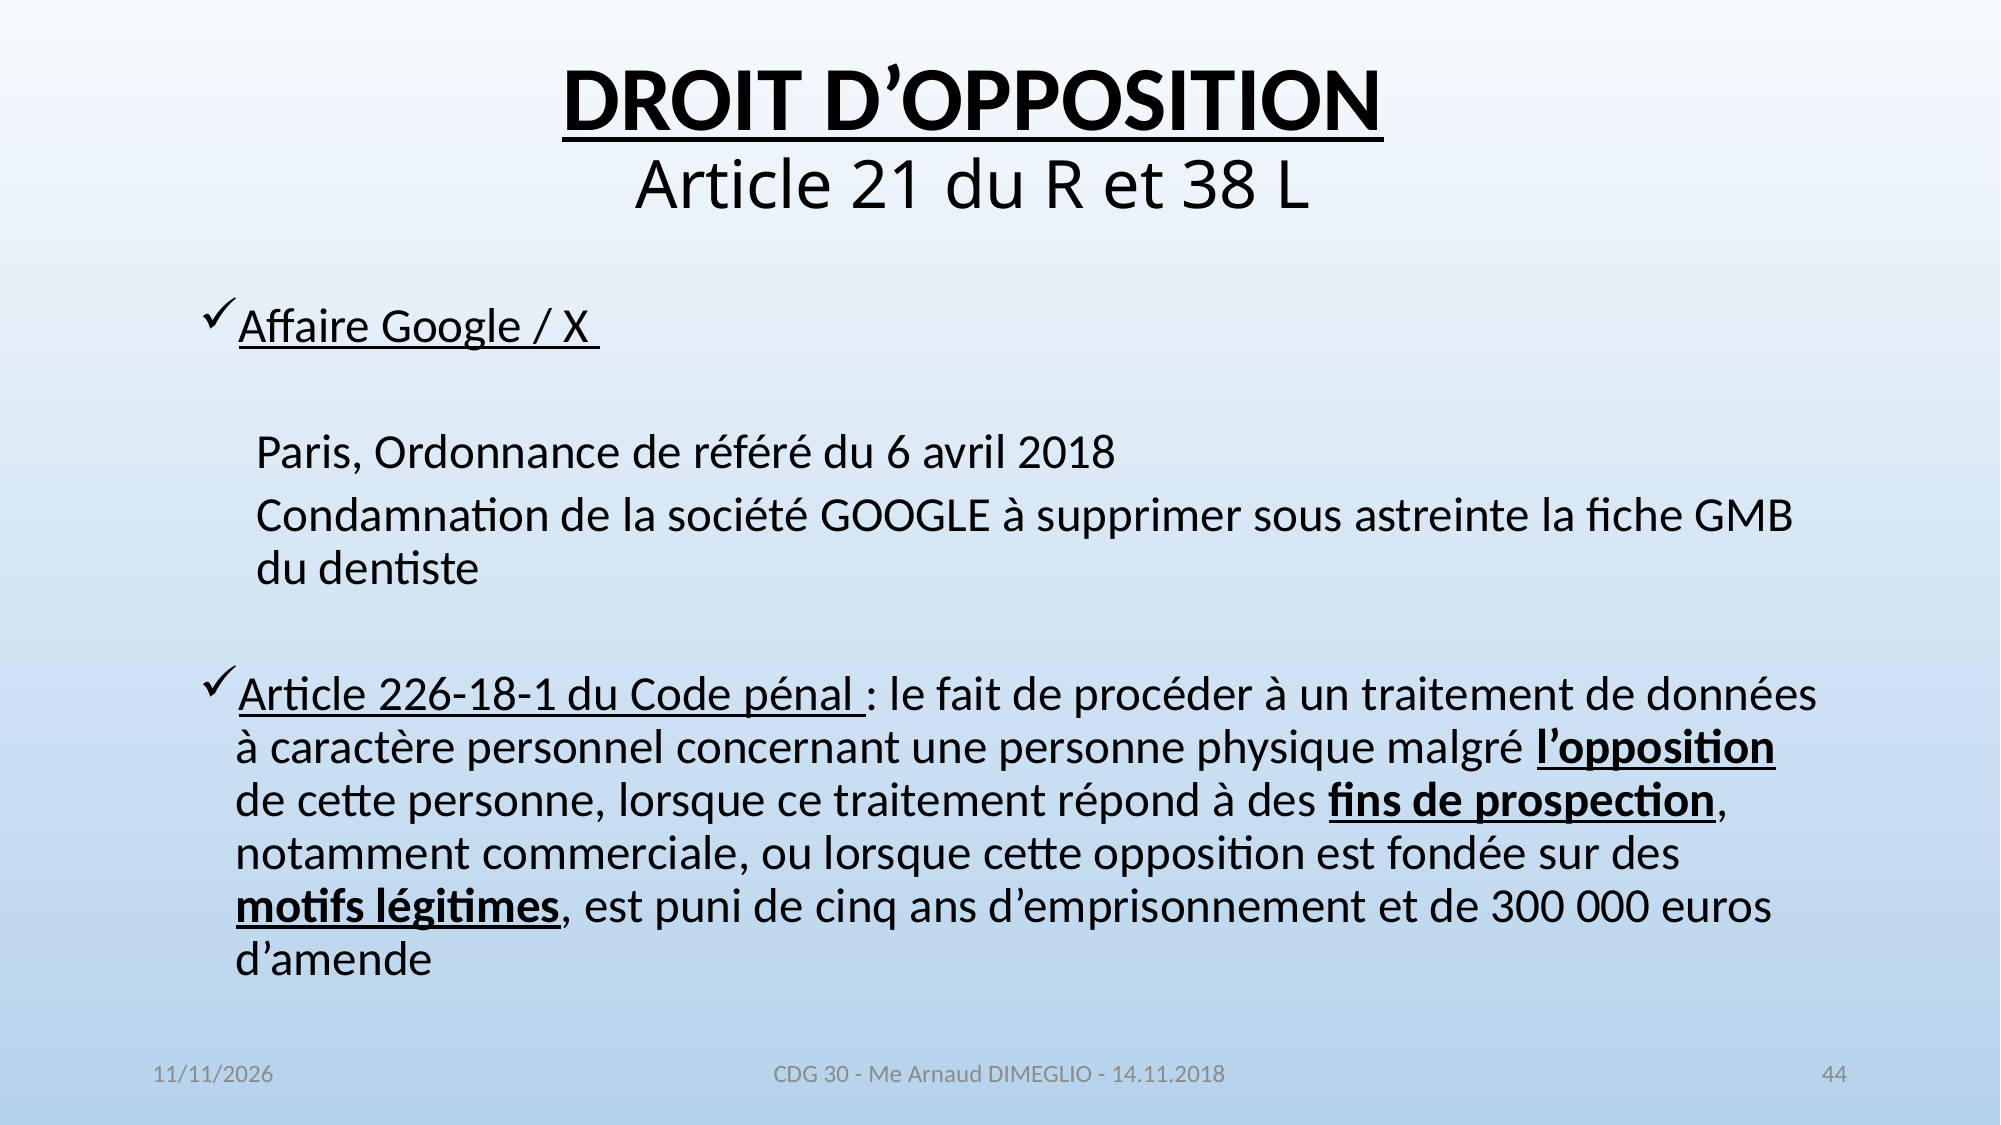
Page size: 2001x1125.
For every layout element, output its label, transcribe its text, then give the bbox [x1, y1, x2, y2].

title DROIT D’OPPOSITION Article 21 du R et 38 L [110, 28, 1836, 246]
slide_number 44 [1412, 1042, 1863, 1103]
list Affaire Google / X Paris, Ordonnance de référé du 6 avril 2018 Condamnation de la société GOOGLE à supprimer sous astreinte la fiche GMB du dentiste Article 226-18-1 du Code pénal : le fait de procéder à un traitement de données à caractère personnel concernant une personne physique malgré l’opposition de cette personne, lorsque ce traitement répond à des fins de prospection, notamment commerciale, ou lorsque cette opposition est fondée sur des motifs légitimes, est puni de cinq ans d’emprisonnement et de 300 000 euros d’amende [110, 292, 1836, 997]
footer CDG 30 - Me Arnaud DIMEGLIO - 14.11.2018 [662, 1042, 1338, 1103]
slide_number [137, 1042, 588, 1103]
